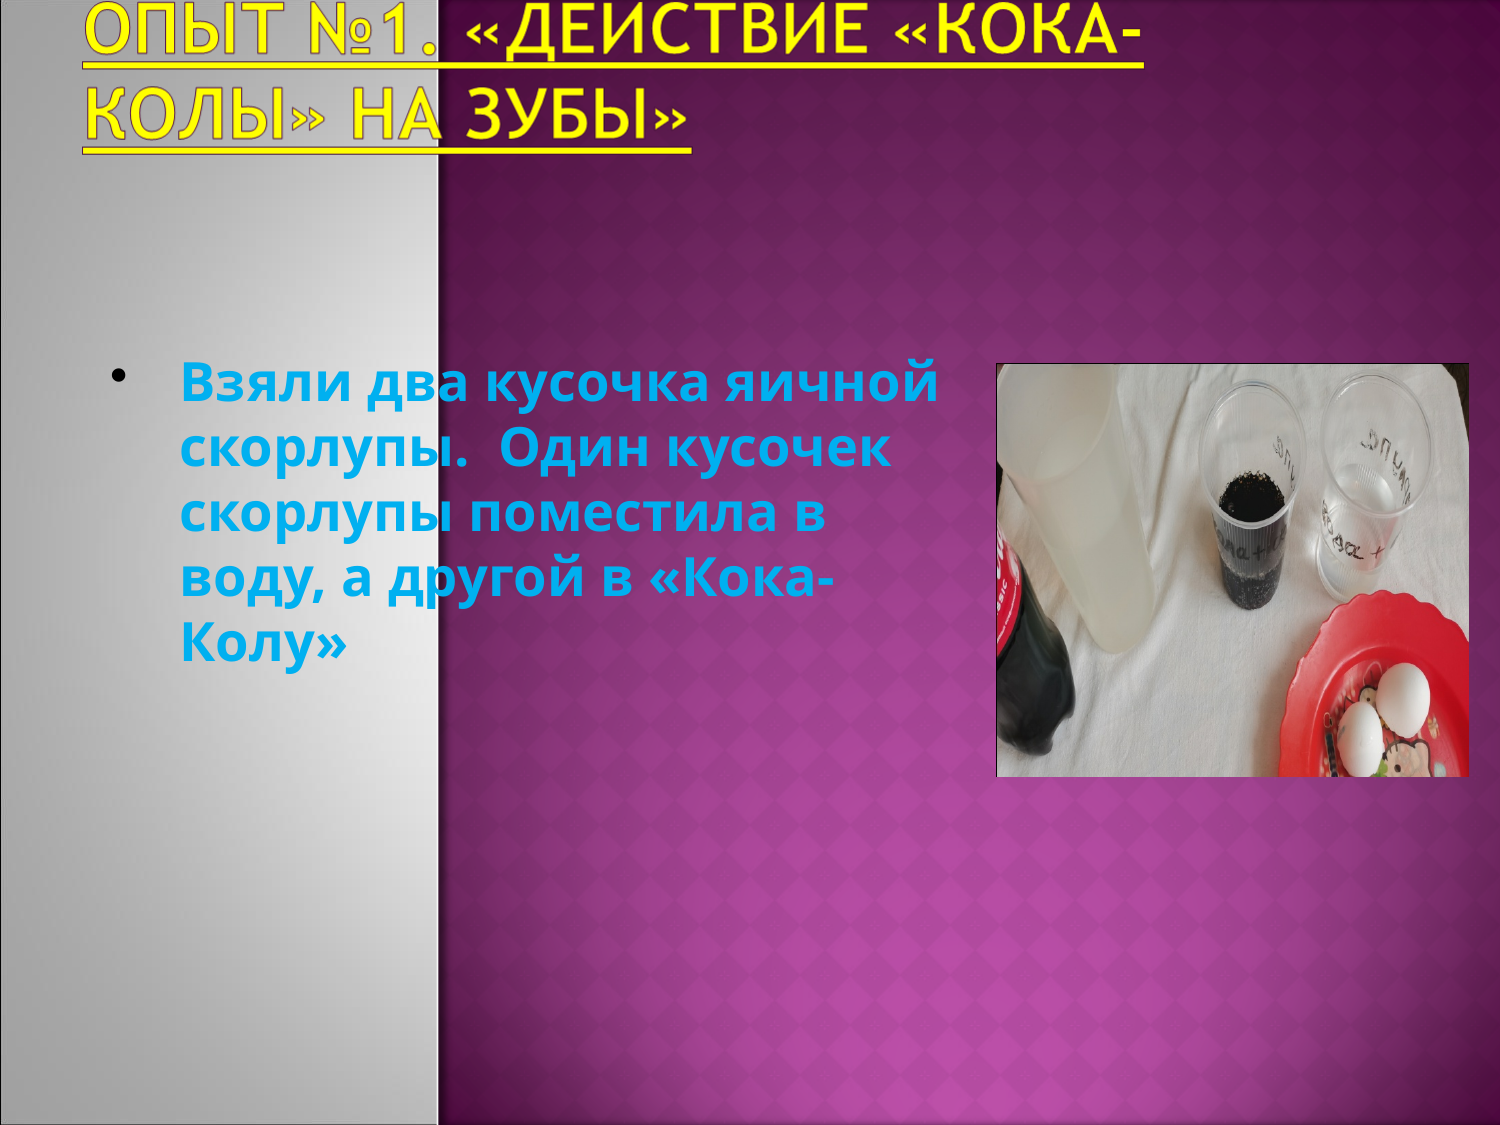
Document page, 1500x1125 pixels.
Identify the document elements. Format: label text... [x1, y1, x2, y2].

text_box Взяли два кусочка яичной скорлупы. Один кусочек скорлупы поместила в воду, а другой в «Кока-Колу» [74, 262, 999, 1035]
picture [0, 0, 1500, 1125]
